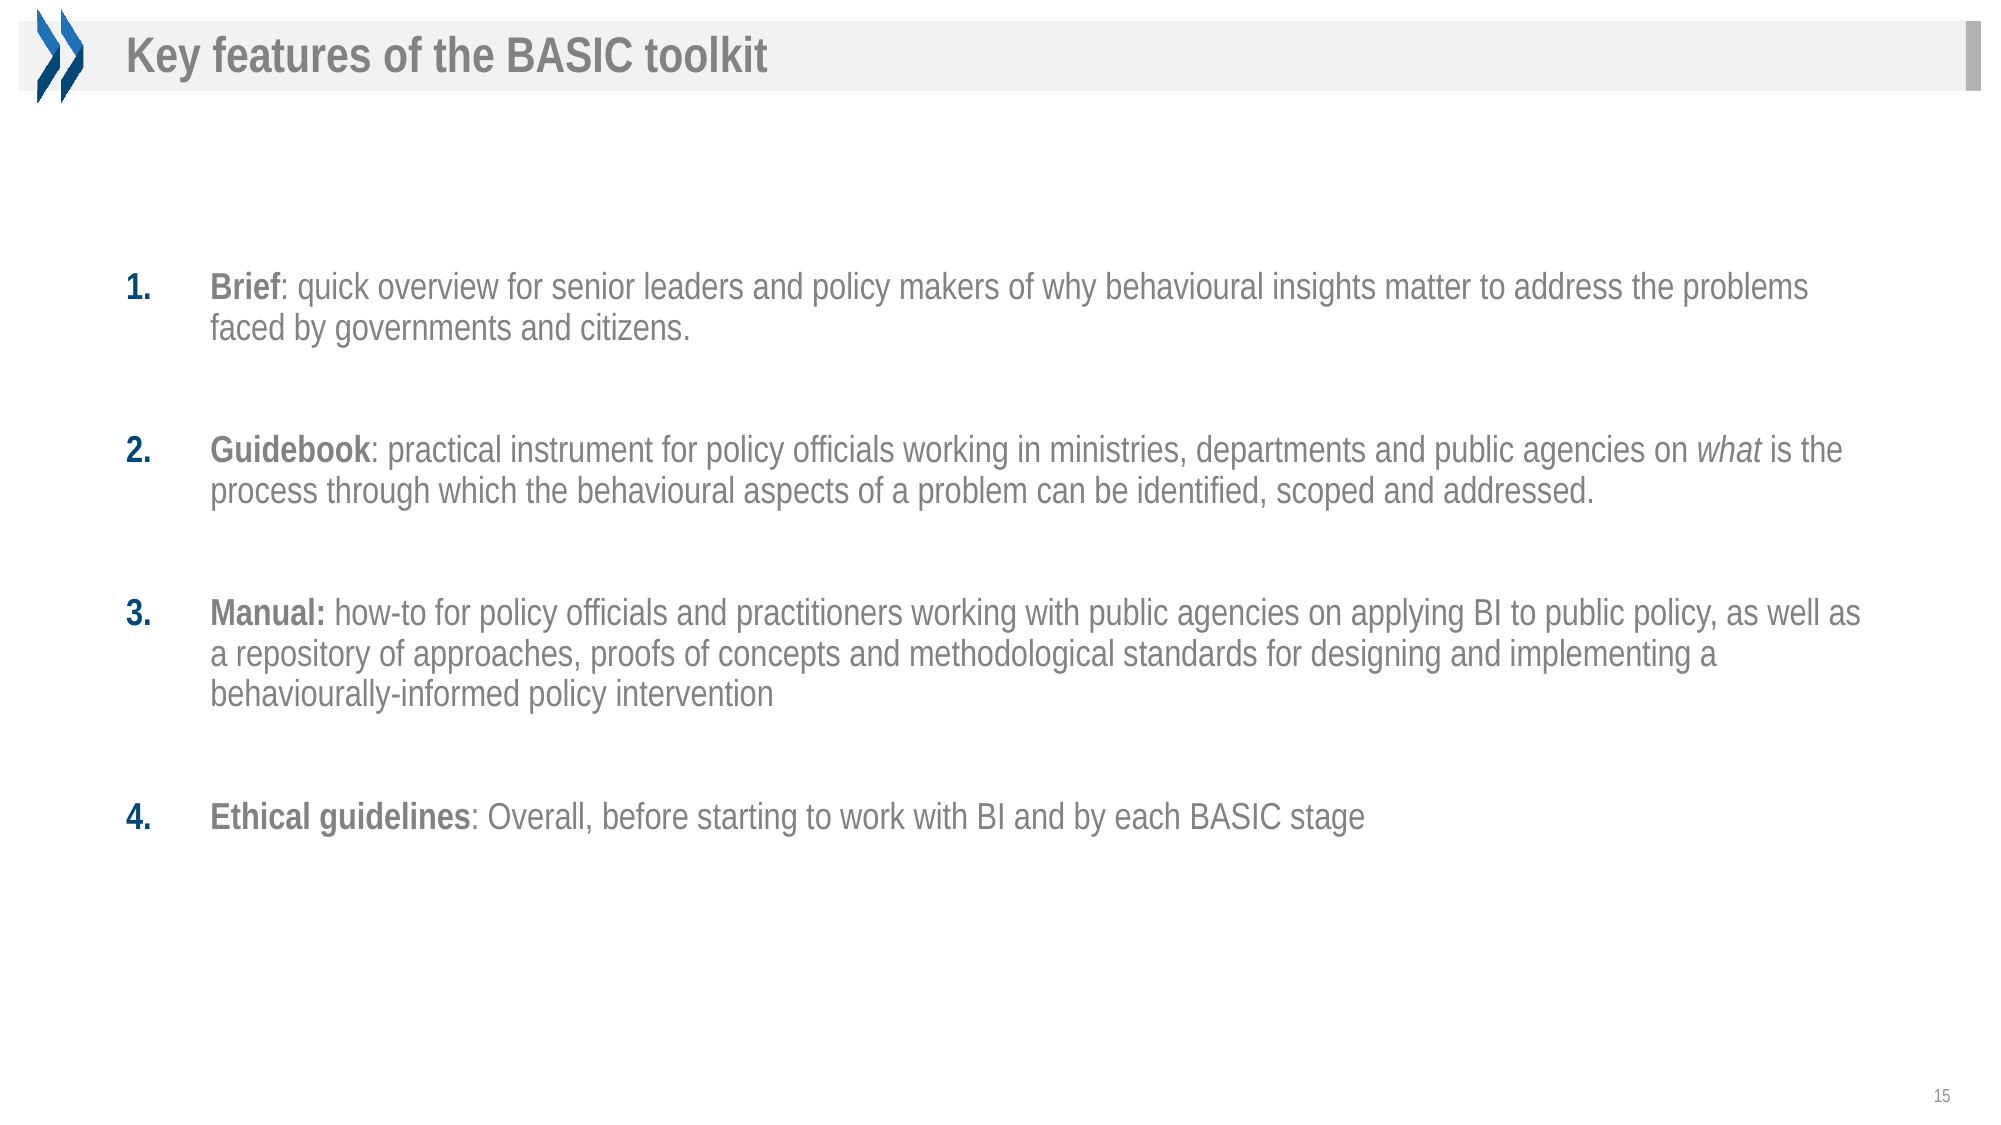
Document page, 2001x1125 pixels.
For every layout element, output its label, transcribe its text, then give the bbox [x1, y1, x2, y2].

list Key features of the BASIC toolkit [111, 22, 1967, 91]
slide_number 15 [1515, 1065, 1966, 1125]
picture [26, 5, 90, 107]
list Brief: quick overview for senior leaders and policy makers of why behavioural insights matter to address the problems faced by governments and citizens. Guidebook: practical instrument for policy officials working in ministries, departments and public agencies on what is the process through which the behavioural aspects of a problem can be identified, scoped and addressed. Manual: how-to for policy officials and practitioners working with public agencies on applying BI to public policy, as well as a repository of approaches, proofs of concepts and methodological standards for designing and implementing a behaviourally-informed policy intervention Ethical guidelines: Overall, before starting to work with BI and by each BASIC stage [111, 175, 1883, 991]
